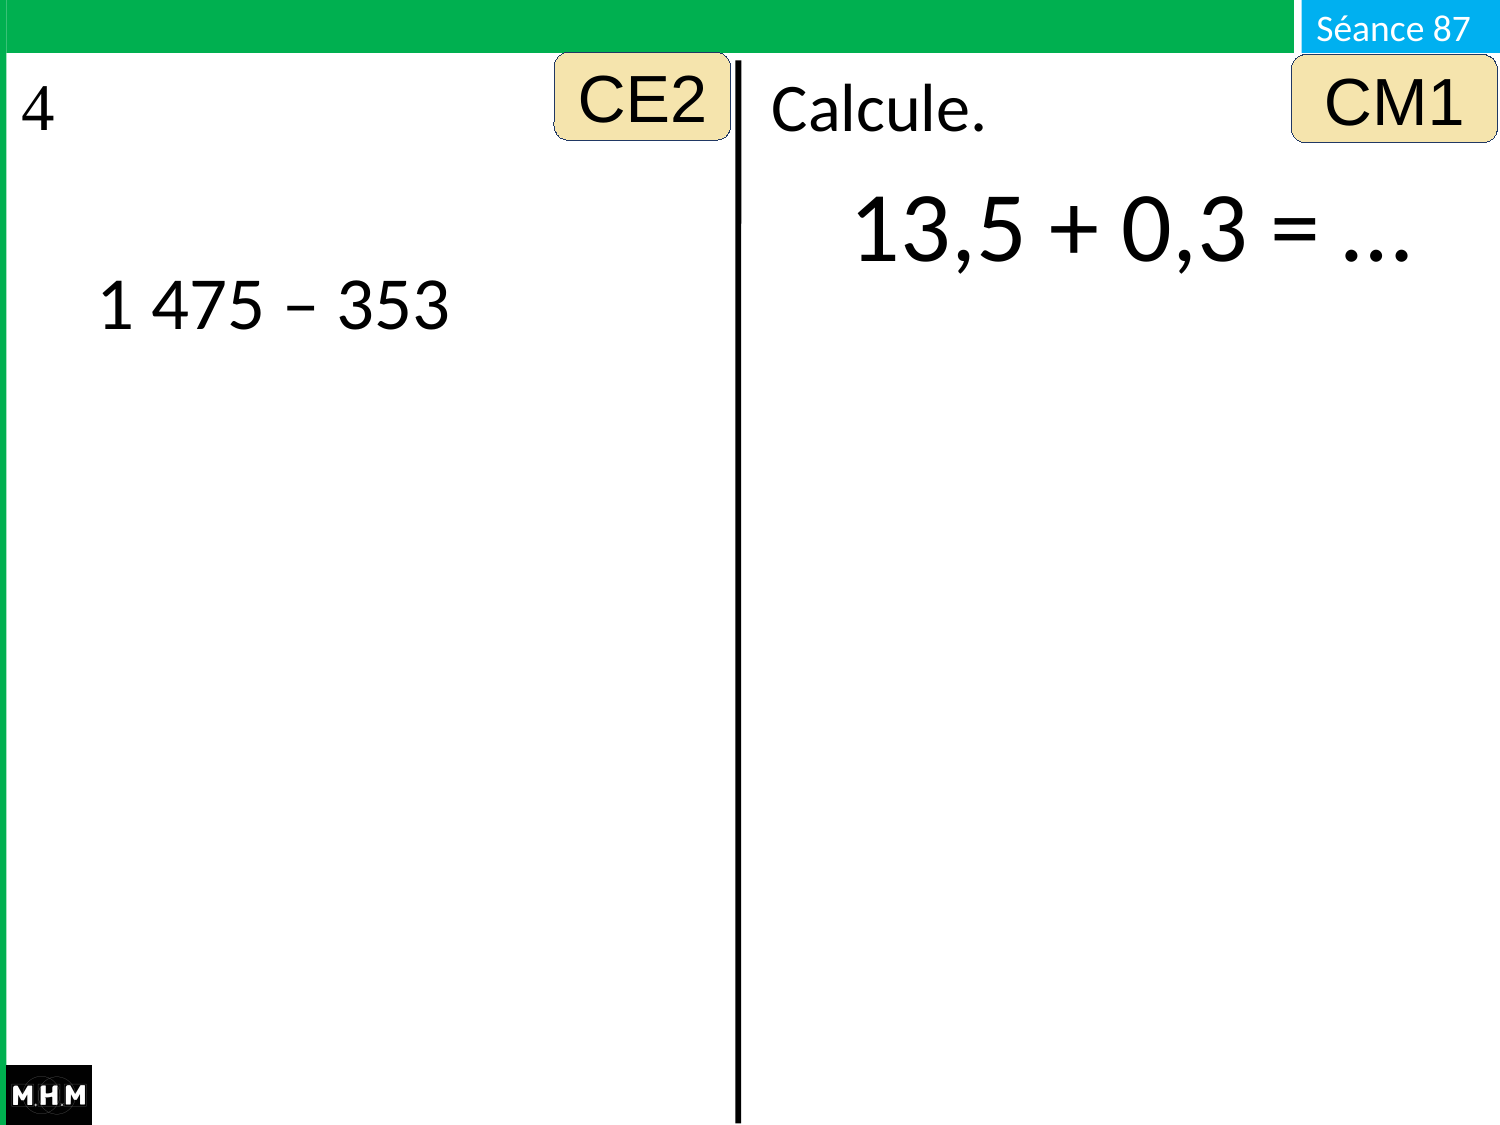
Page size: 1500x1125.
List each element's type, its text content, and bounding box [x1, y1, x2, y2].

text_box CM1 [1291, 54, 1498, 143]
text_box CE2 [553, 52, 731, 141]
text_box Calcule. [756, 65, 1047, 154]
text_box 13,5 + 0,3 = … [835, 154, 1488, 289]
text_box 1 475 – 353 [82, 244, 604, 366]
picture [6, 1065, 92, 1125]
